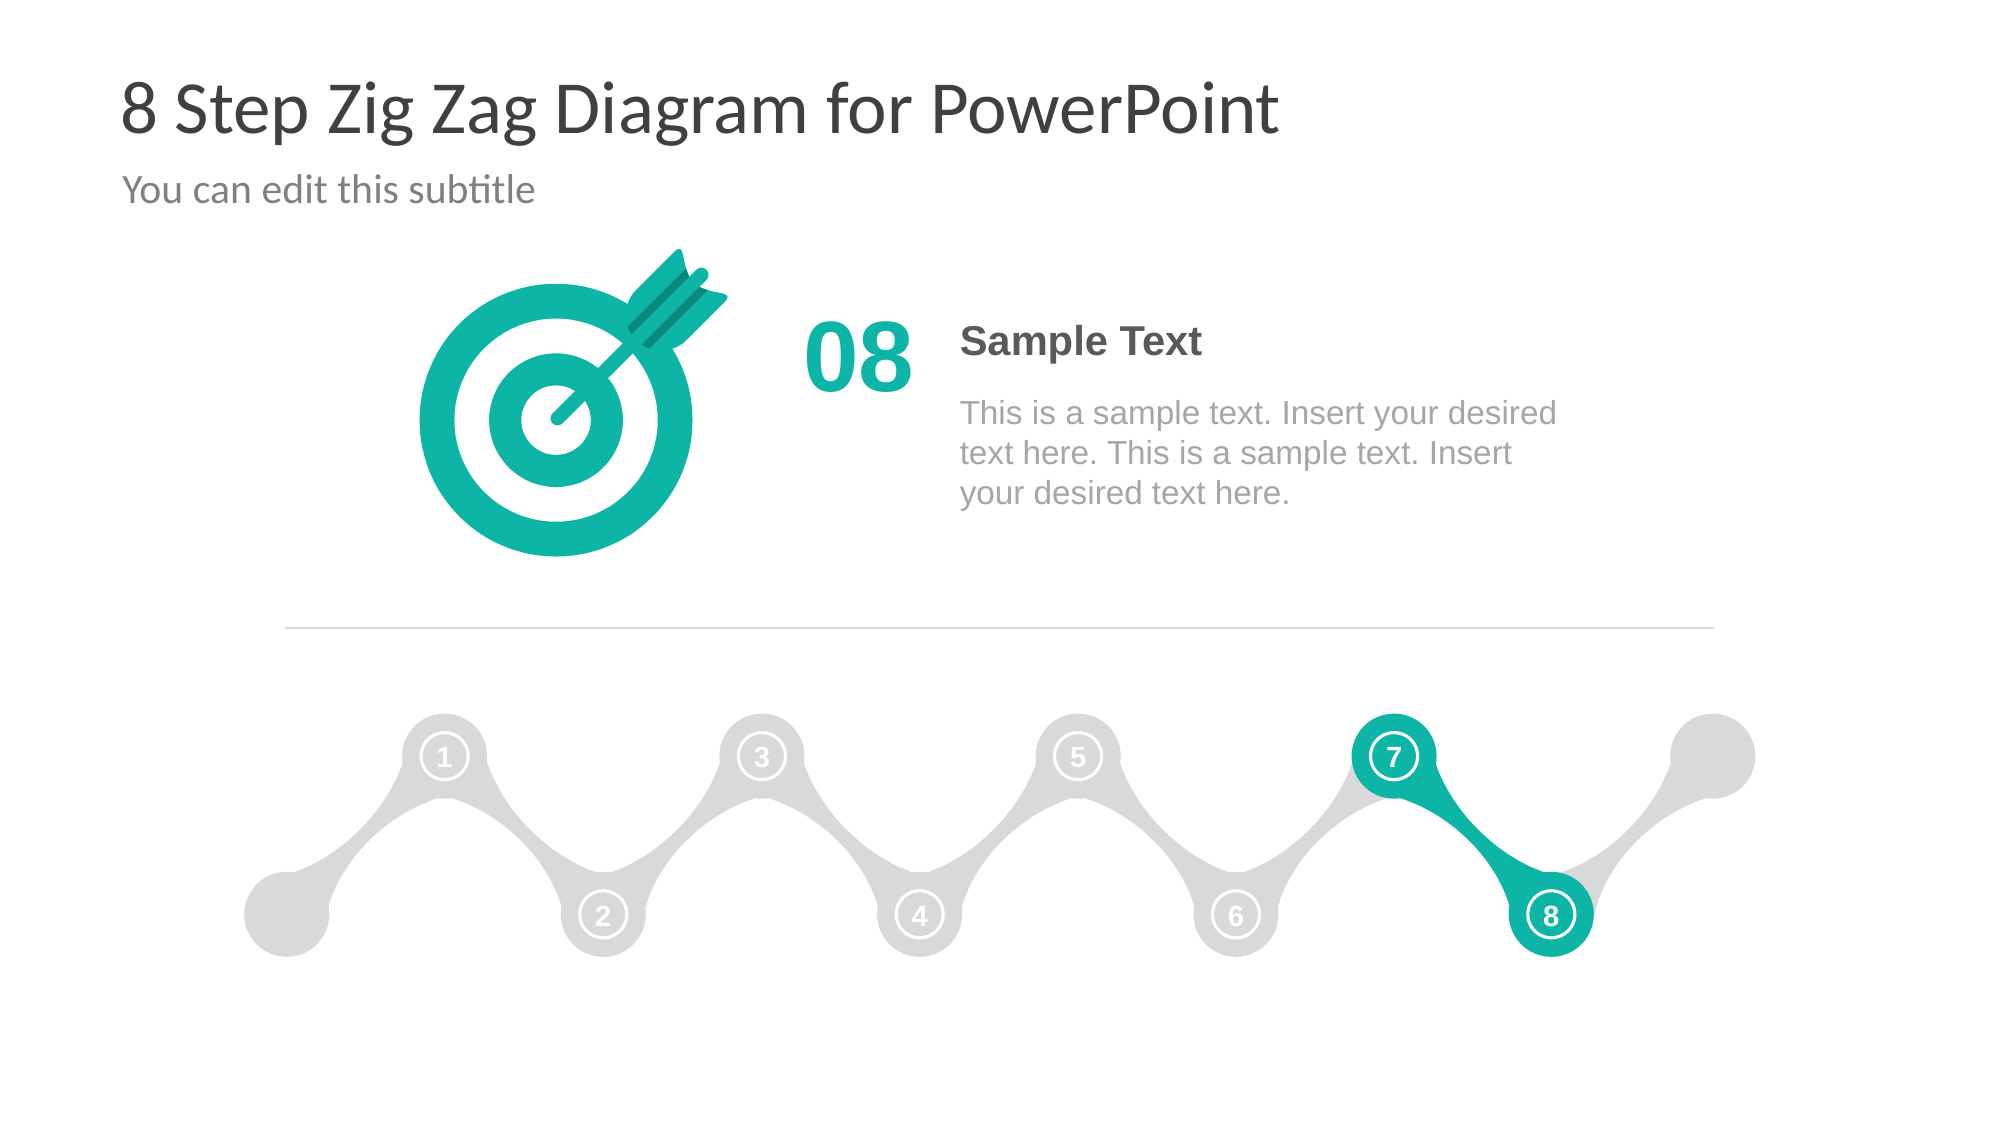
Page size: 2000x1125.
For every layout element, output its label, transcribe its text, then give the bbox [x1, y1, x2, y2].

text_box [787, 283, 1582, 521]
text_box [243, 713, 1756, 958]
title 8 Step Zig Zag Diagram for PowerPoint [99, 45, 1900, 162]
text_box You can edit this subtitle [107, 154, 758, 220]
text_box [419, 248, 728, 557]
